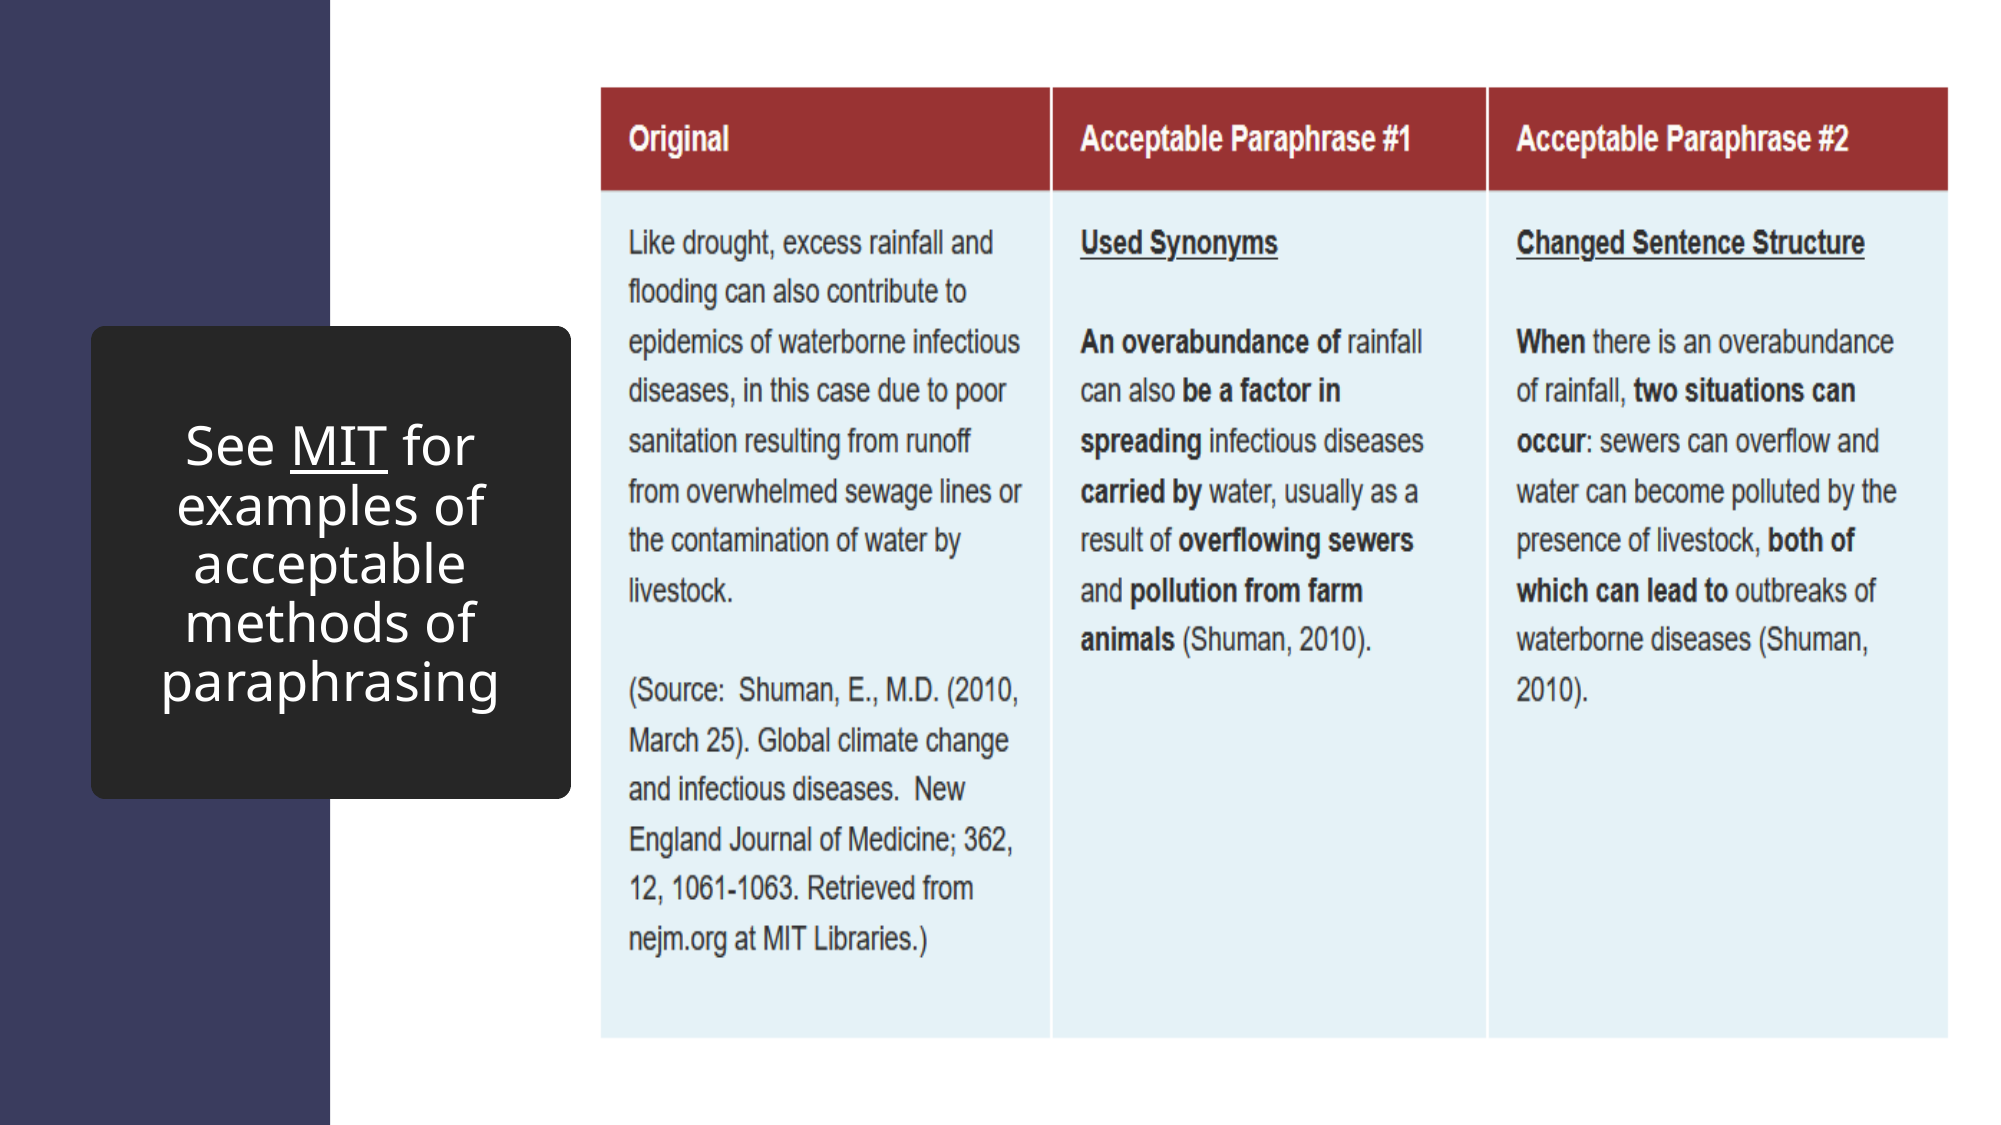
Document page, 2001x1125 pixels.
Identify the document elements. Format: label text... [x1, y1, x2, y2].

text_box [0, 0, 331, 1125]
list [593, 56, 1974, 1072]
title See MIT for examples of acceptable methods of paraphrasing [105, 340, 557, 785]
text_box [331, 0, 2000, 1125]
